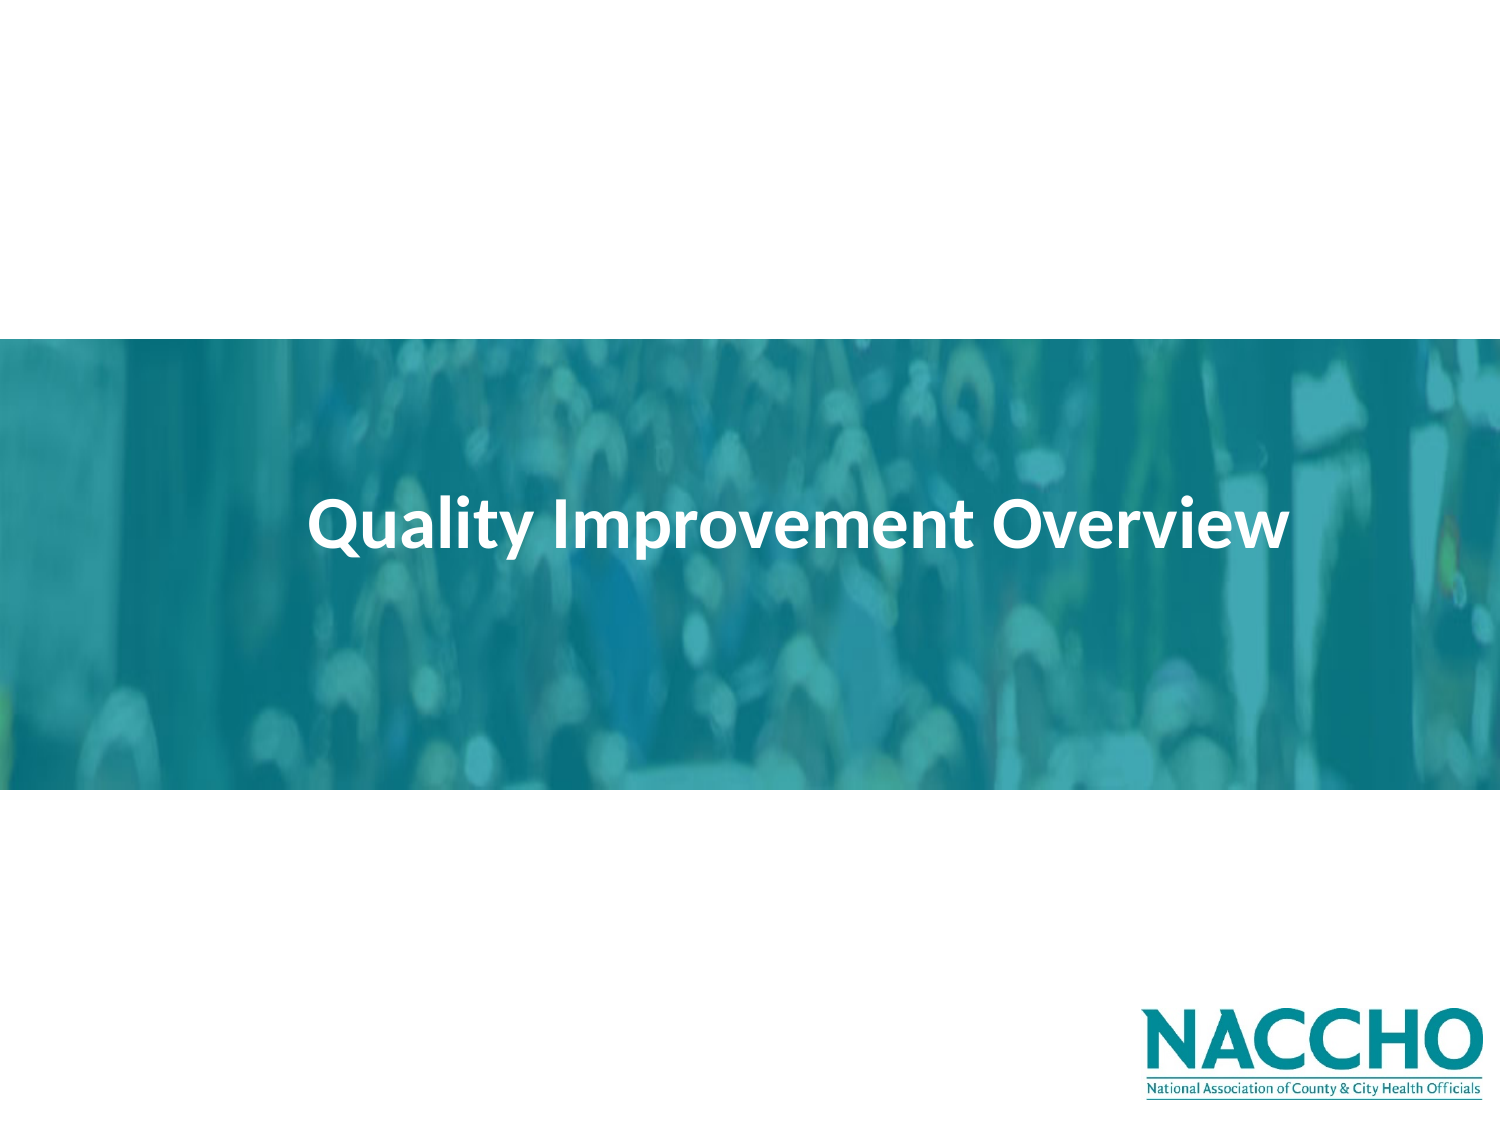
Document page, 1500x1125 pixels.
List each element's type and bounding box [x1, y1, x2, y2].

picture [1141, 1008, 1483, 1100]
picture [0, 339, 1500, 790]
